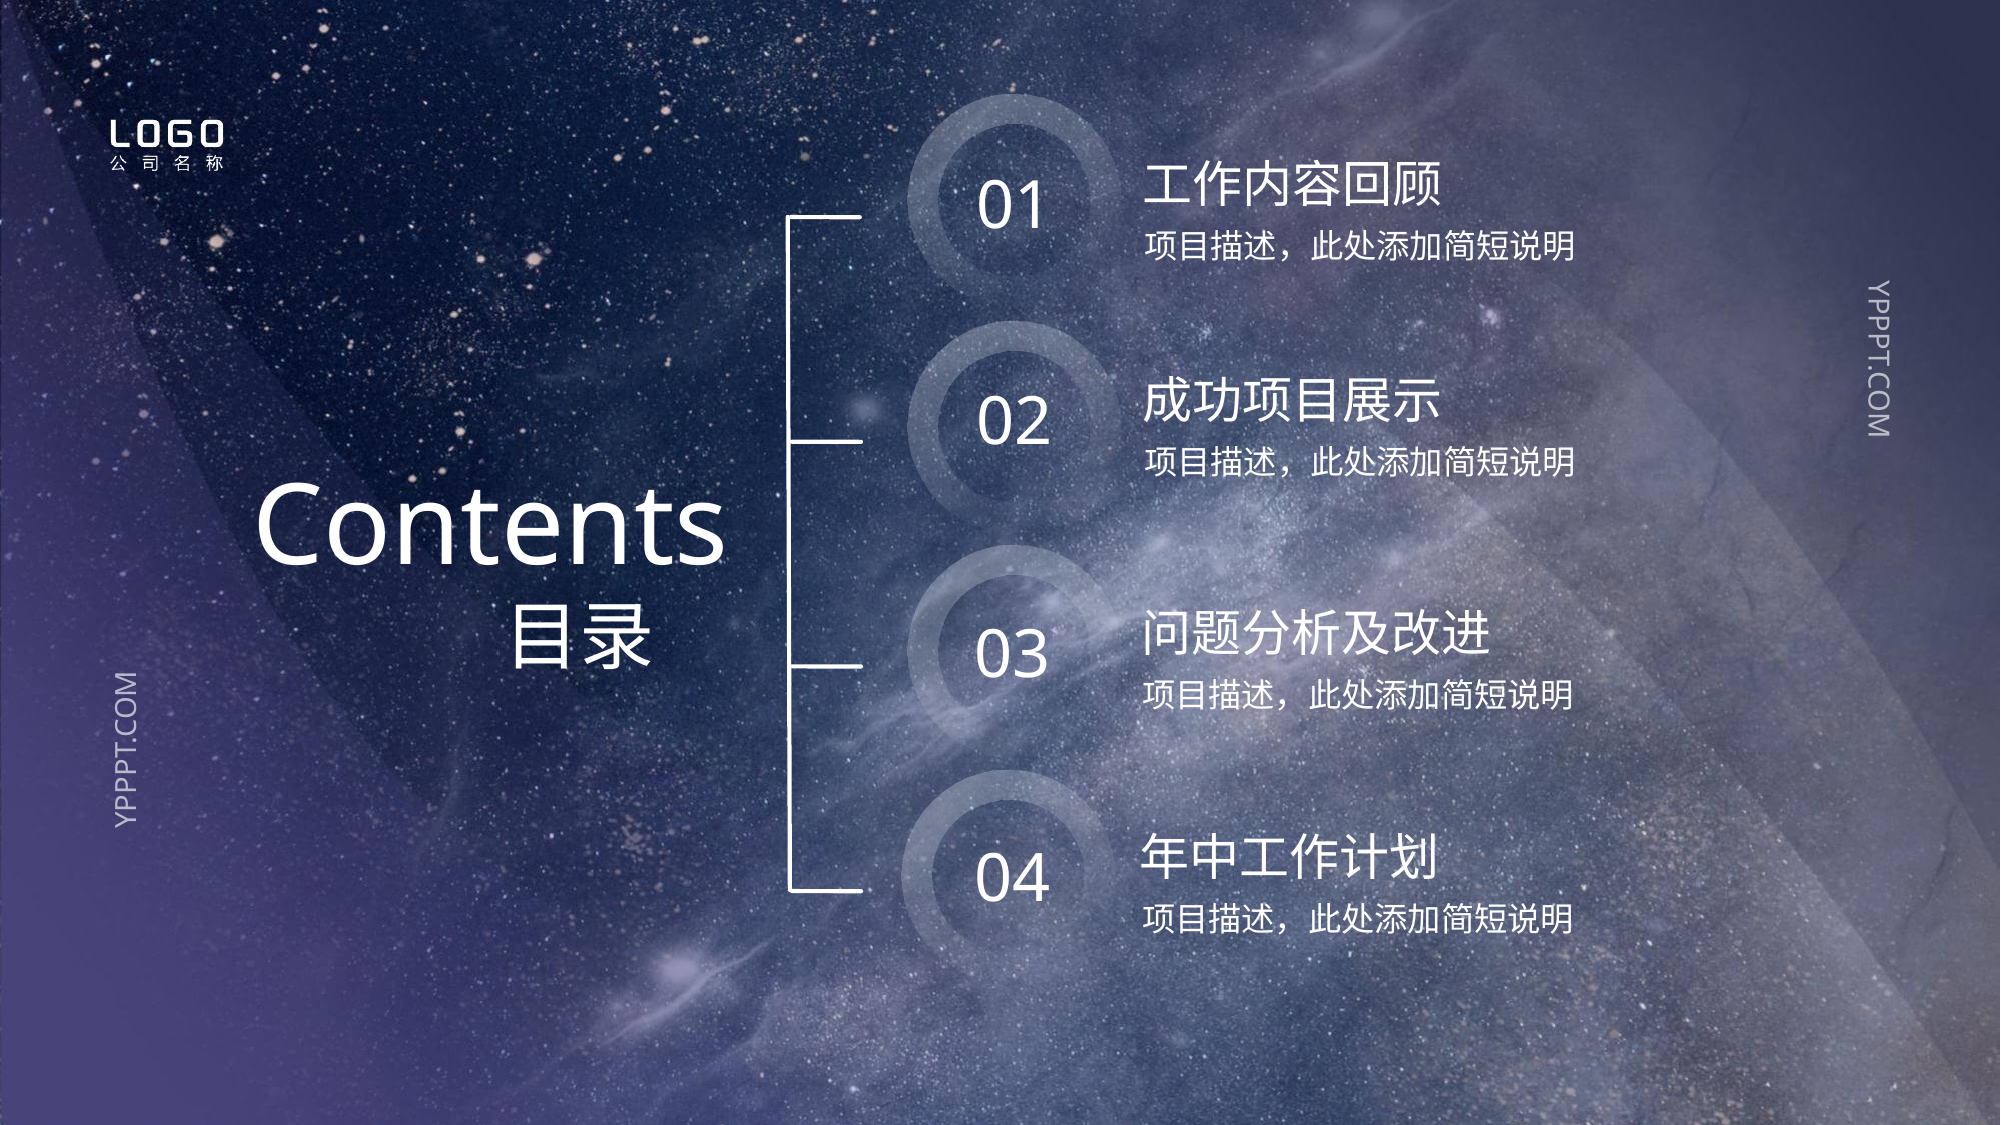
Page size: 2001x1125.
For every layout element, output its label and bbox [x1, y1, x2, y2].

text_box [230, 444, 751, 687]
text_box [959, 361, 1595, 490]
picture [0, 0, 2000, 1125]
text_box [957, 594, 1593, 723]
text_box [957, 818, 1593, 947]
text_box [959, 145, 1595, 274]
